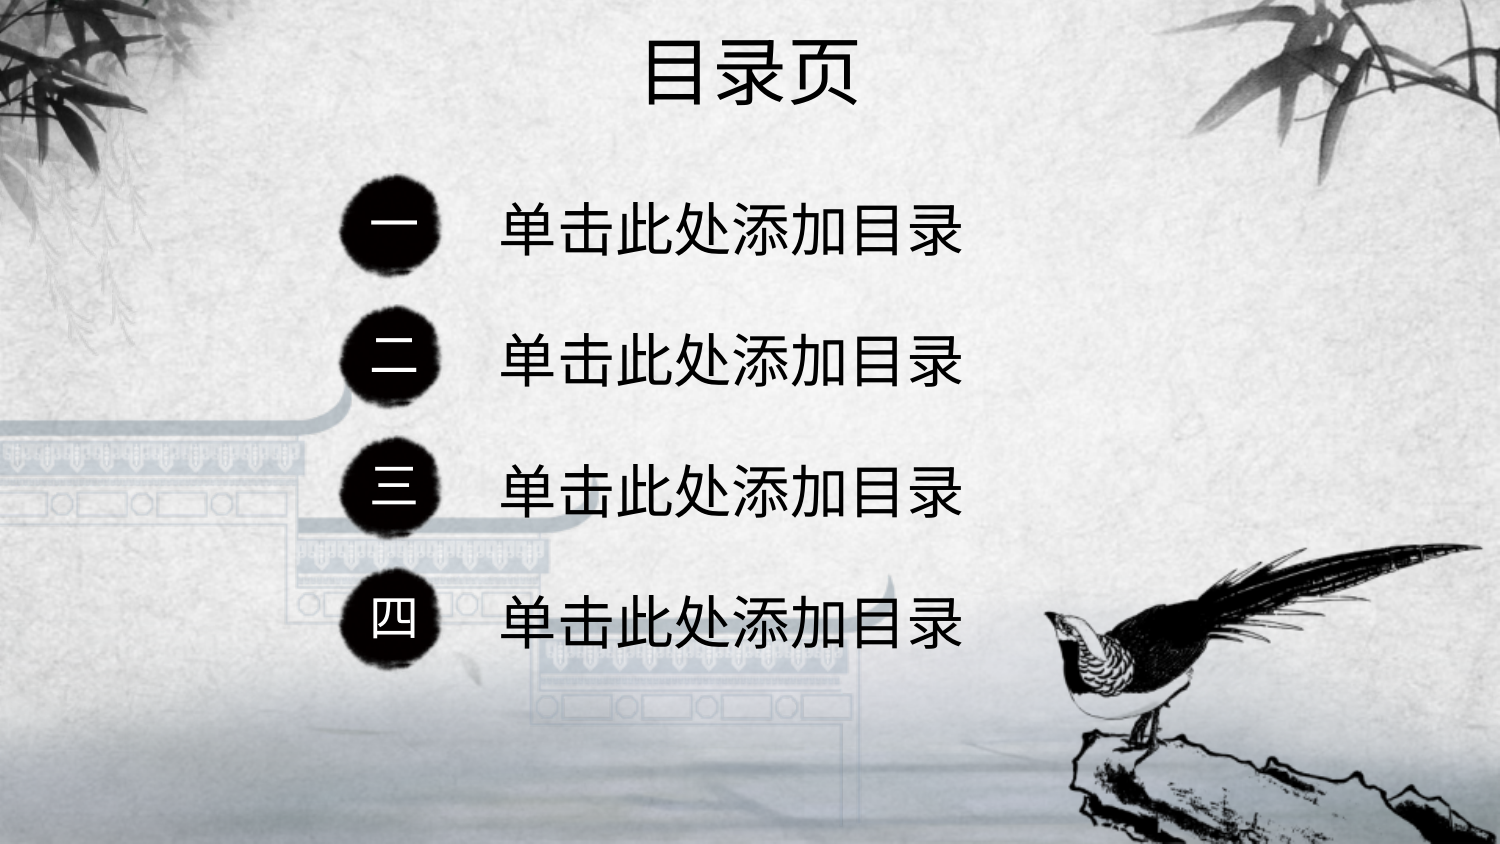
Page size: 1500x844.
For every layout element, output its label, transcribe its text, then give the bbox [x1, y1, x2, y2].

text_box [336, 173, 1359, 290]
title 目录页 [75, 33, 1425, 106]
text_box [336, 435, 1359, 552]
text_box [336, 566, 979, 683]
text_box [336, 304, 1359, 421]
picture [0, 0, 1500, 844]
